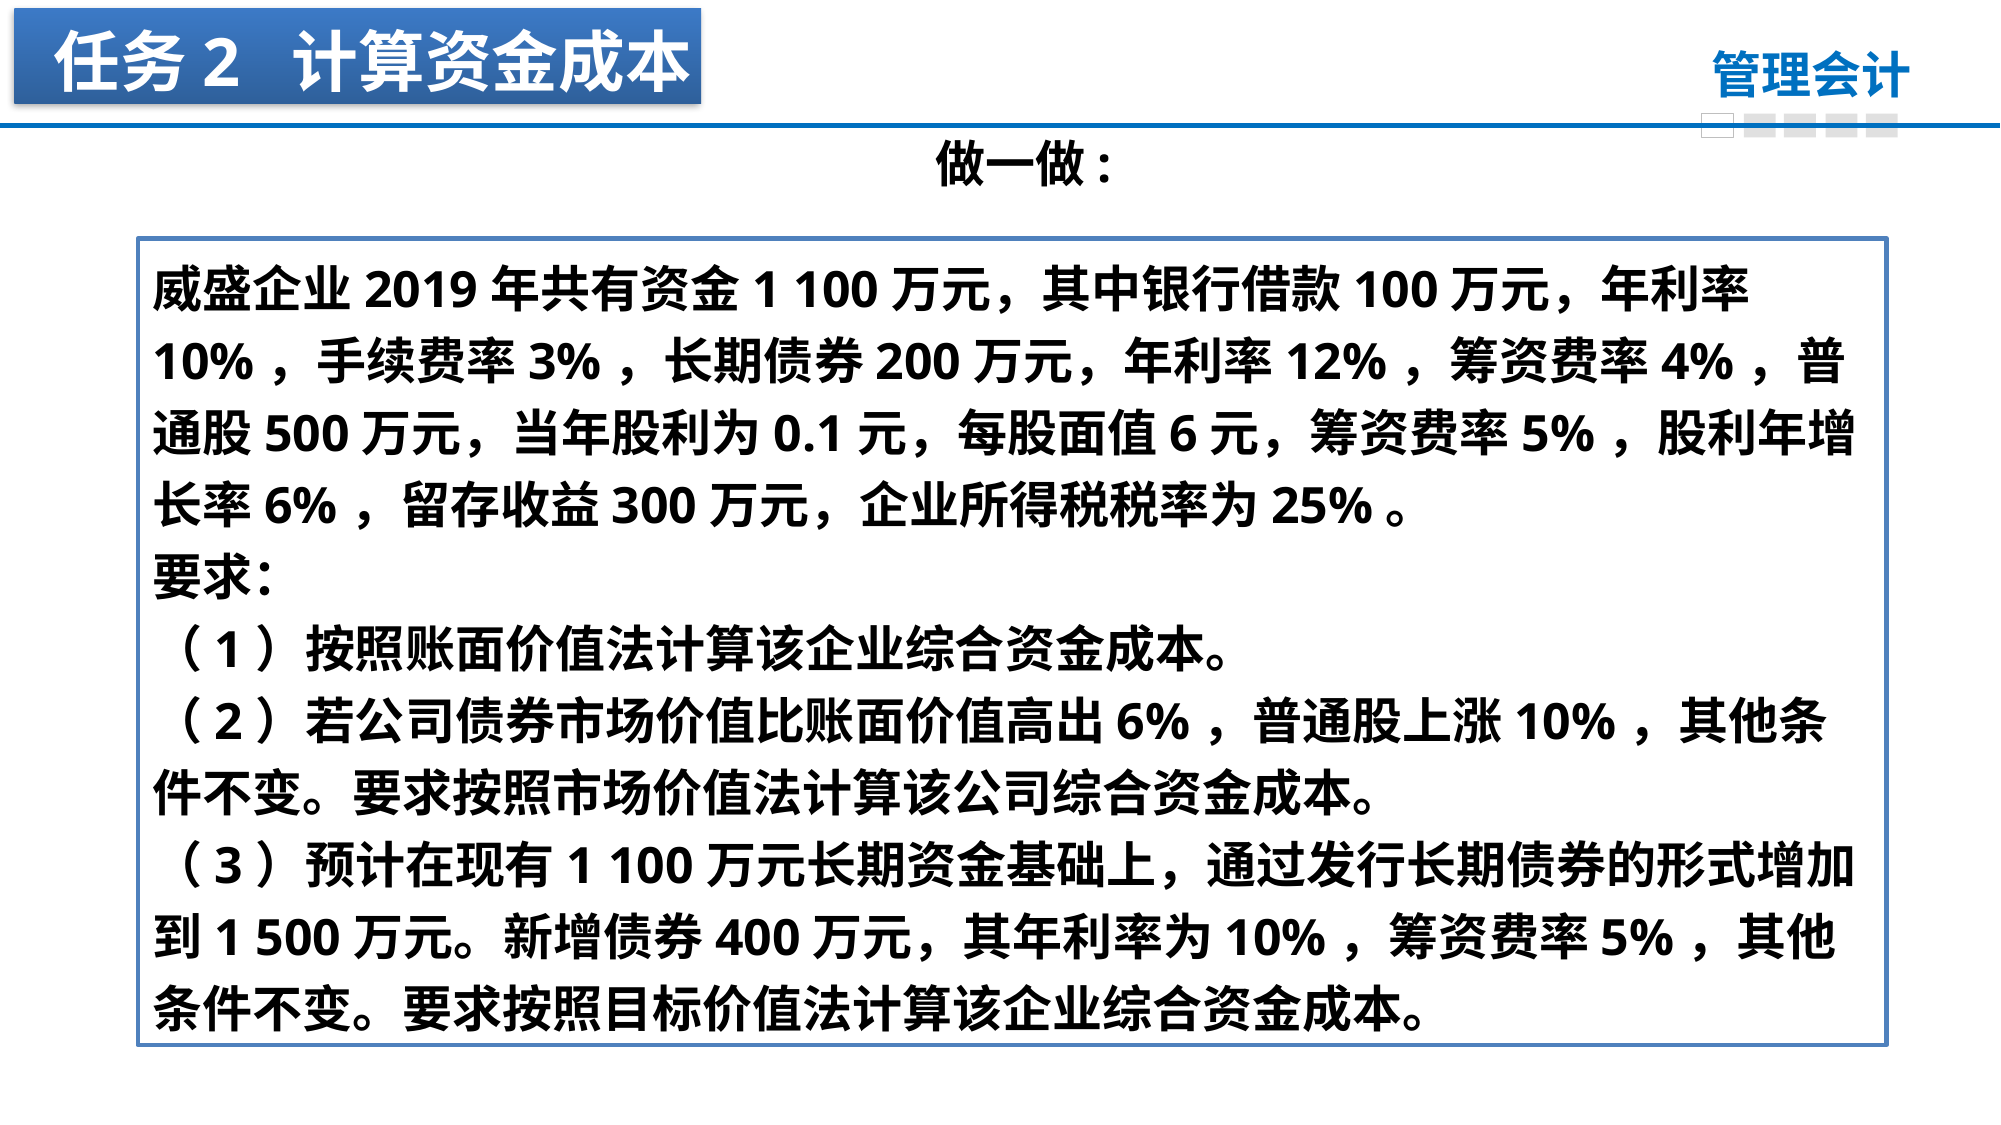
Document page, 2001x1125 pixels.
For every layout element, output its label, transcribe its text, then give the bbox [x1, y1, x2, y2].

text_box 做一做: [935, 132, 1112, 193]
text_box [14, 7, 717, 109]
text_box 威盛企业2019年共有资金1 100万元，其中银行借款100万元，年利率10%，手续费率3%，长期债券200万元，年利率12%，筹资费率4%，普通股500万元，当年股利为0.1元，每股面值6元，筹资费率5%，股利年增长率6%，留存收益300万元，企业所得税税率为25%。 要求： （1）按照账面价值法计算该企业综合资金成本。 （2）若公司债券市场价值比账面价值高出6%，普通股上涨10%，其他条件不变。要求按照市场价值法计算该公司综合资金成本。 （3）预计在现有1 100万元长期资金基础上，通过发行长期债券的形式增加到1 500万元。新增债券400万元，其年利率为10%，筹资费率5%，其他条件不变。要求按照目标价值法计算该企业综合资金成本。 [136, 236, 1889, 1047]
